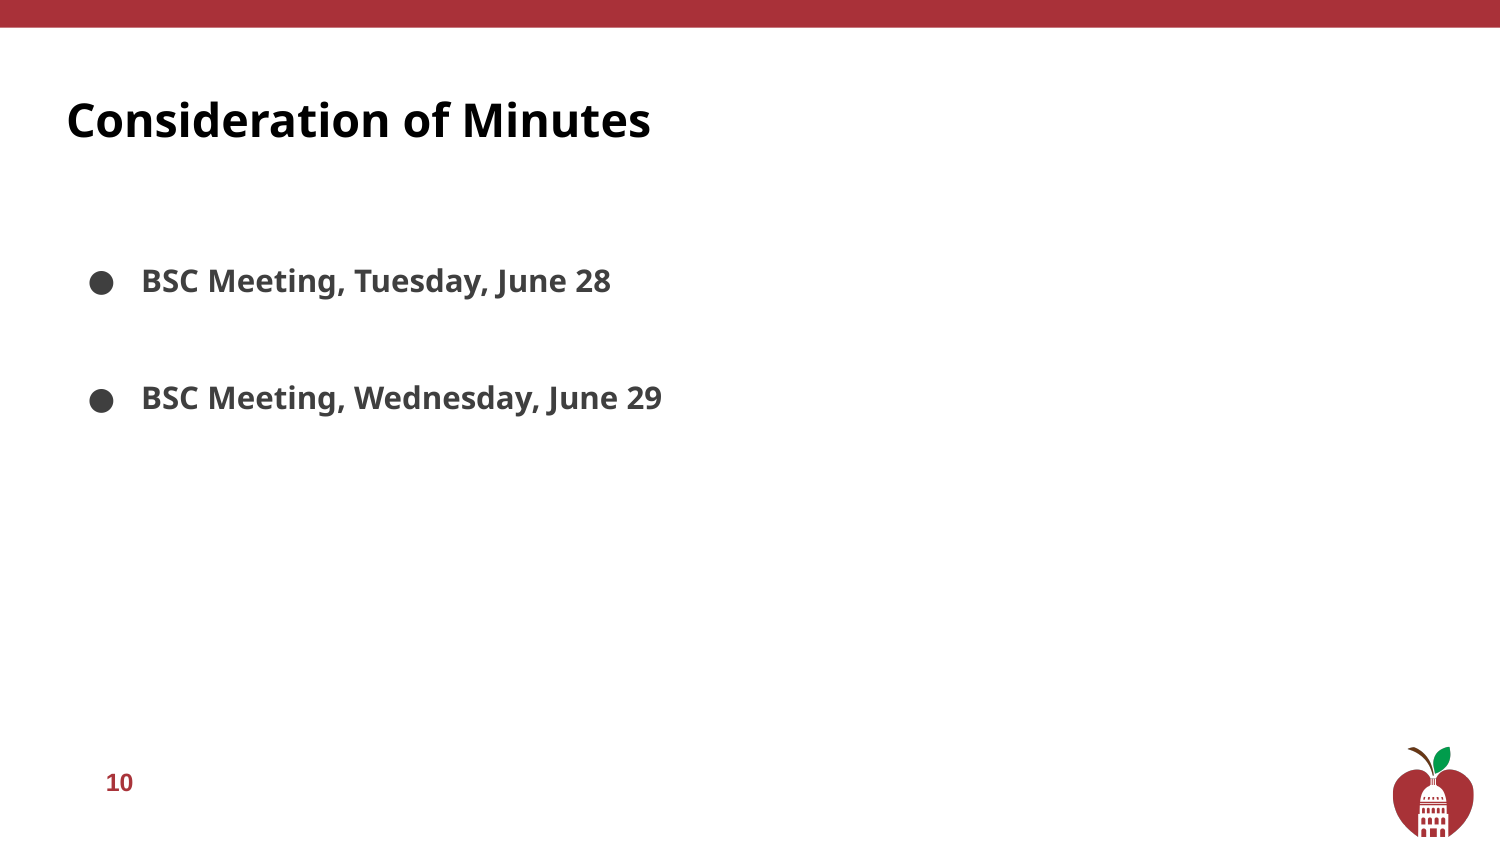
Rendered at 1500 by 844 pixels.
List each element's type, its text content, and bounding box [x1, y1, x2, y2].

text_box [0, 0, 1500, 28]
title Consideration of Minutes [51, 72, 1449, 167]
slide_number ‹#› [58, 749, 149, 814]
picture [1385, 744, 1481, 839]
list BSC Meeting, Tuesday, June 28 BSC Meeting, Wednesday, June 29 [51, 125, 1354, 731]
